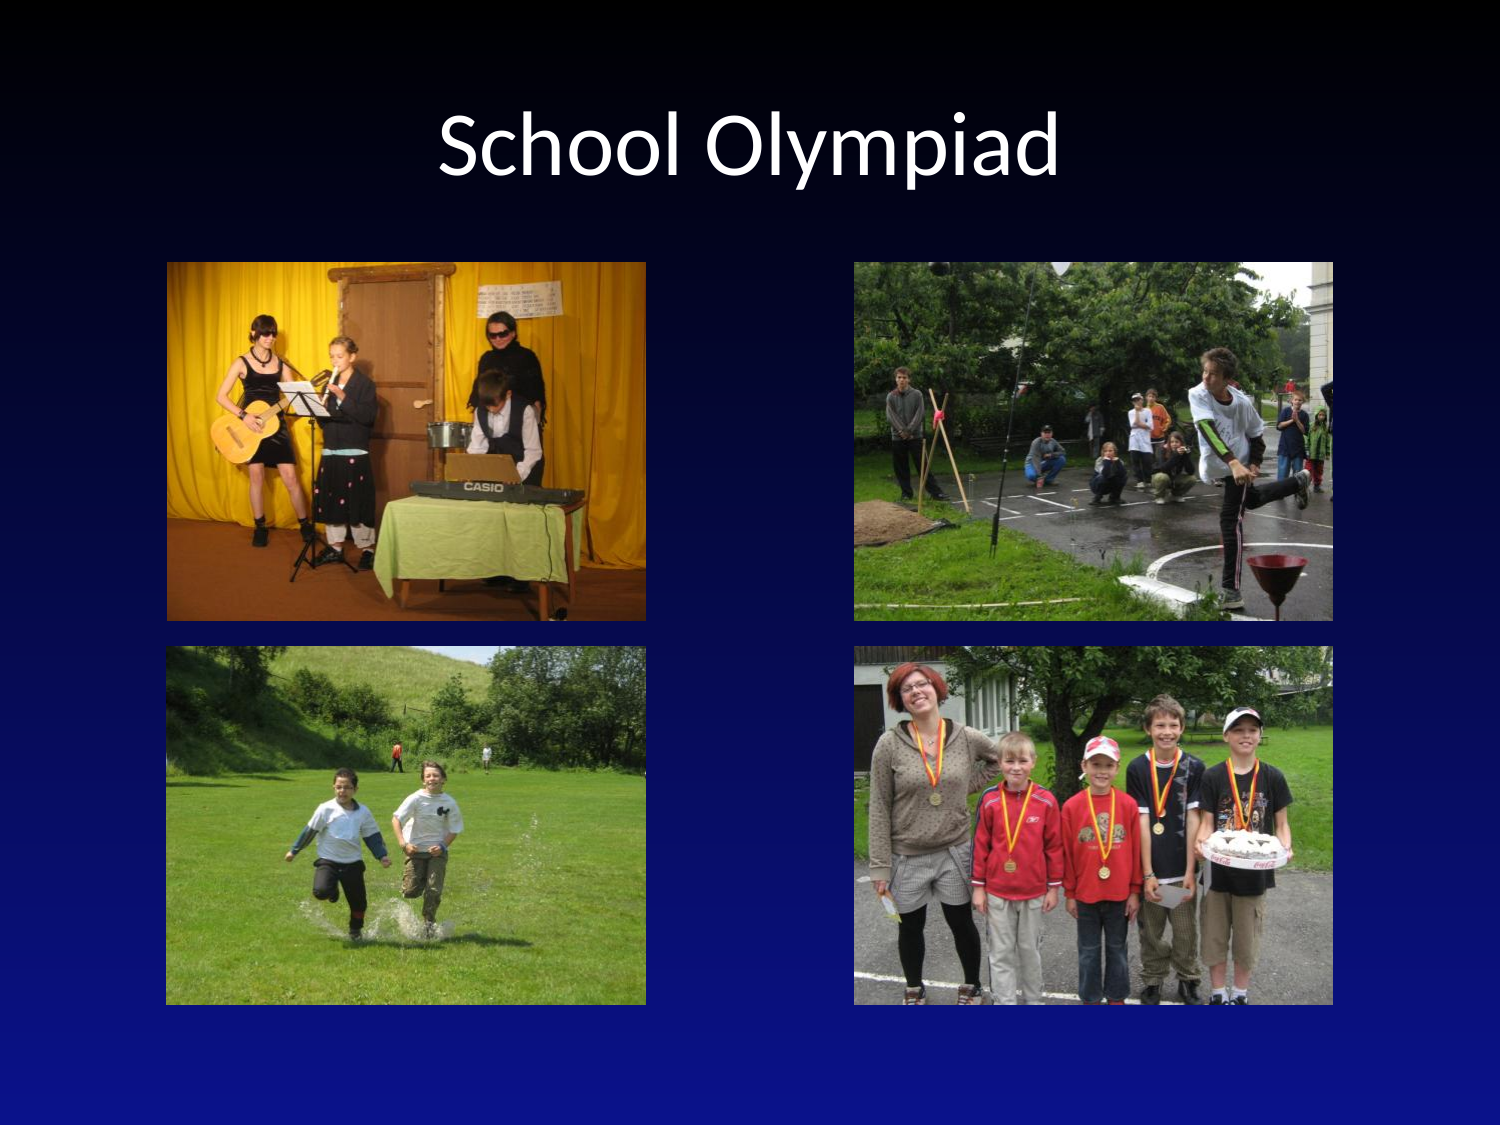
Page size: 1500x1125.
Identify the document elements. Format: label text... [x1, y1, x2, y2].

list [854, 645, 1334, 1006]
title School Olympiad [74, 44, 1426, 233]
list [854, 262, 1333, 622]
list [166, 645, 646, 1006]
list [166, 262, 646, 622]
